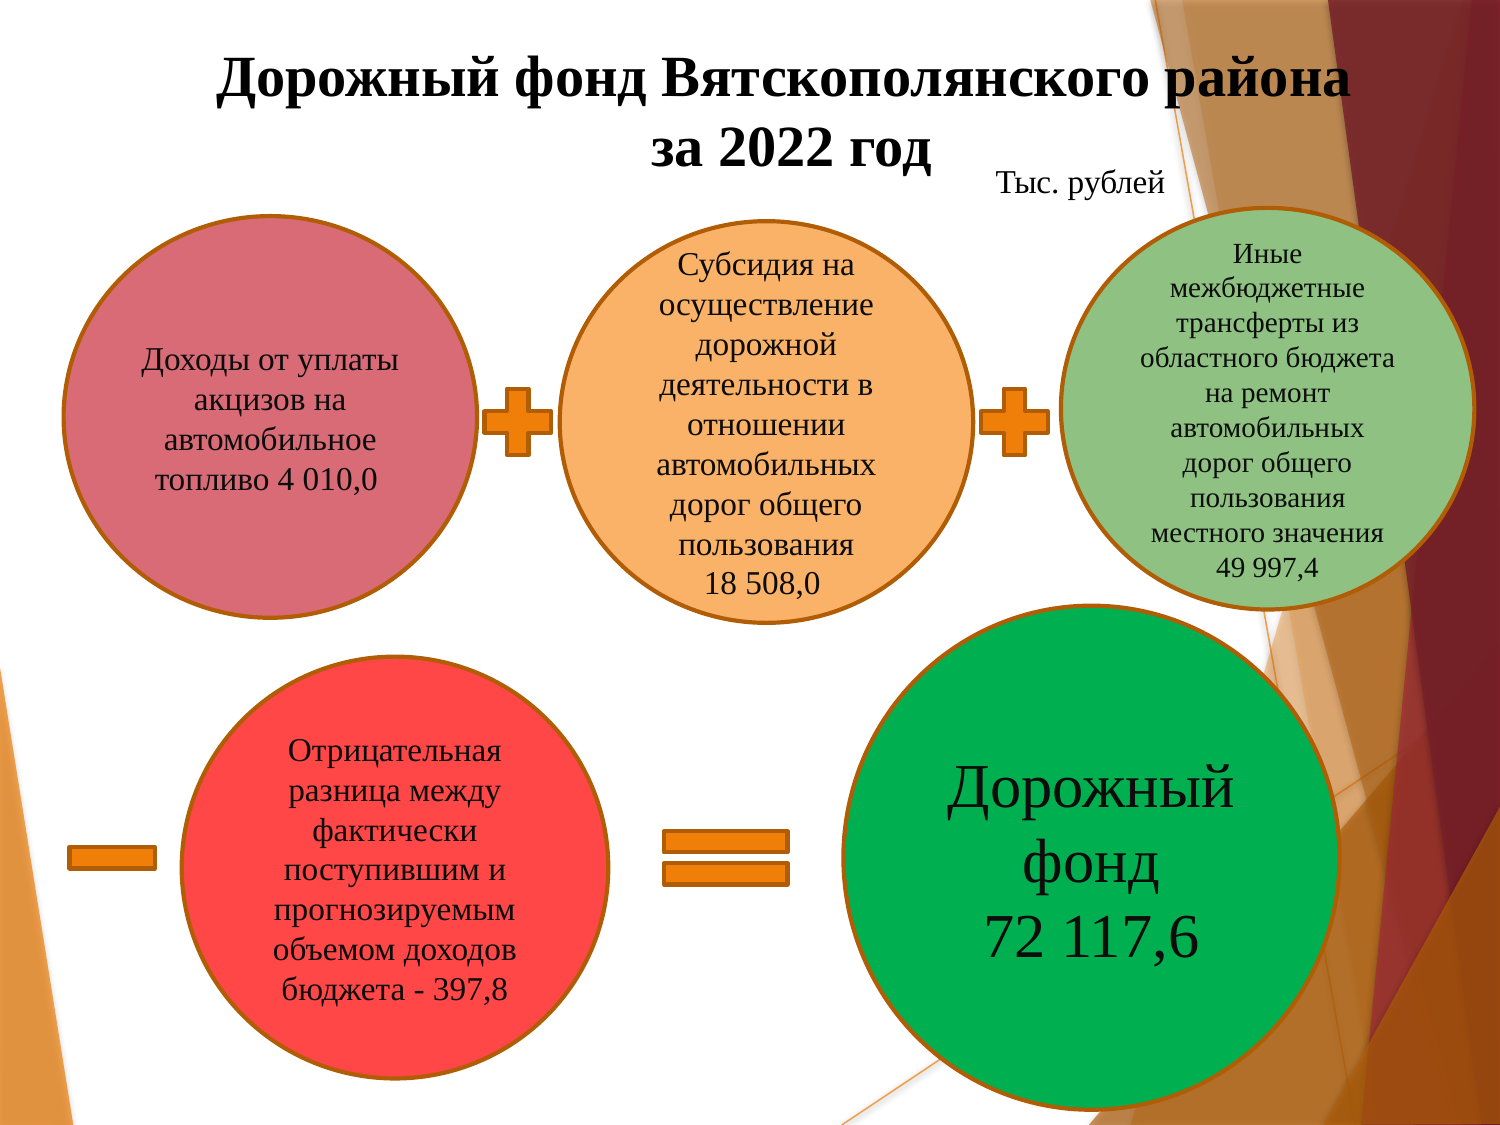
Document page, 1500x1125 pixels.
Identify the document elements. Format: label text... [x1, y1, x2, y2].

text_box [662, 829, 790, 854]
text_box Доходы от уплаты акцизов на автомобильное топливо 4 010,0 [61, 213, 480, 620]
text_box Дорожный фонд Вятскополянского района за 2022 год [112, 30, 1471, 186]
text_box Иные межбюджетные трансферты из областного бюджета на ремонт автомобильных дорог общего пользования местного значения 49 997,4 [1058, 205, 1477, 612]
text_box [662, 861, 790, 887]
text_box [67, 845, 157, 871]
text_box Дорожный фонд 72 117,6 [841, 603, 1342, 1112]
text_box Отрицательная разница между фактически поступившим и прогнозируемым объемом доходов бюджета - 397,8 [179, 654, 611, 1081]
text_box Тыс. рублей [980, 152, 1181, 208]
text_box [979, 387, 1050, 457]
text_box [482, 387, 553, 457]
text_box Субсидия на осуществление дорожной деятельности в отношении автомобильных дорог общего пользования 18 508,0 [557, 219, 976, 625]
